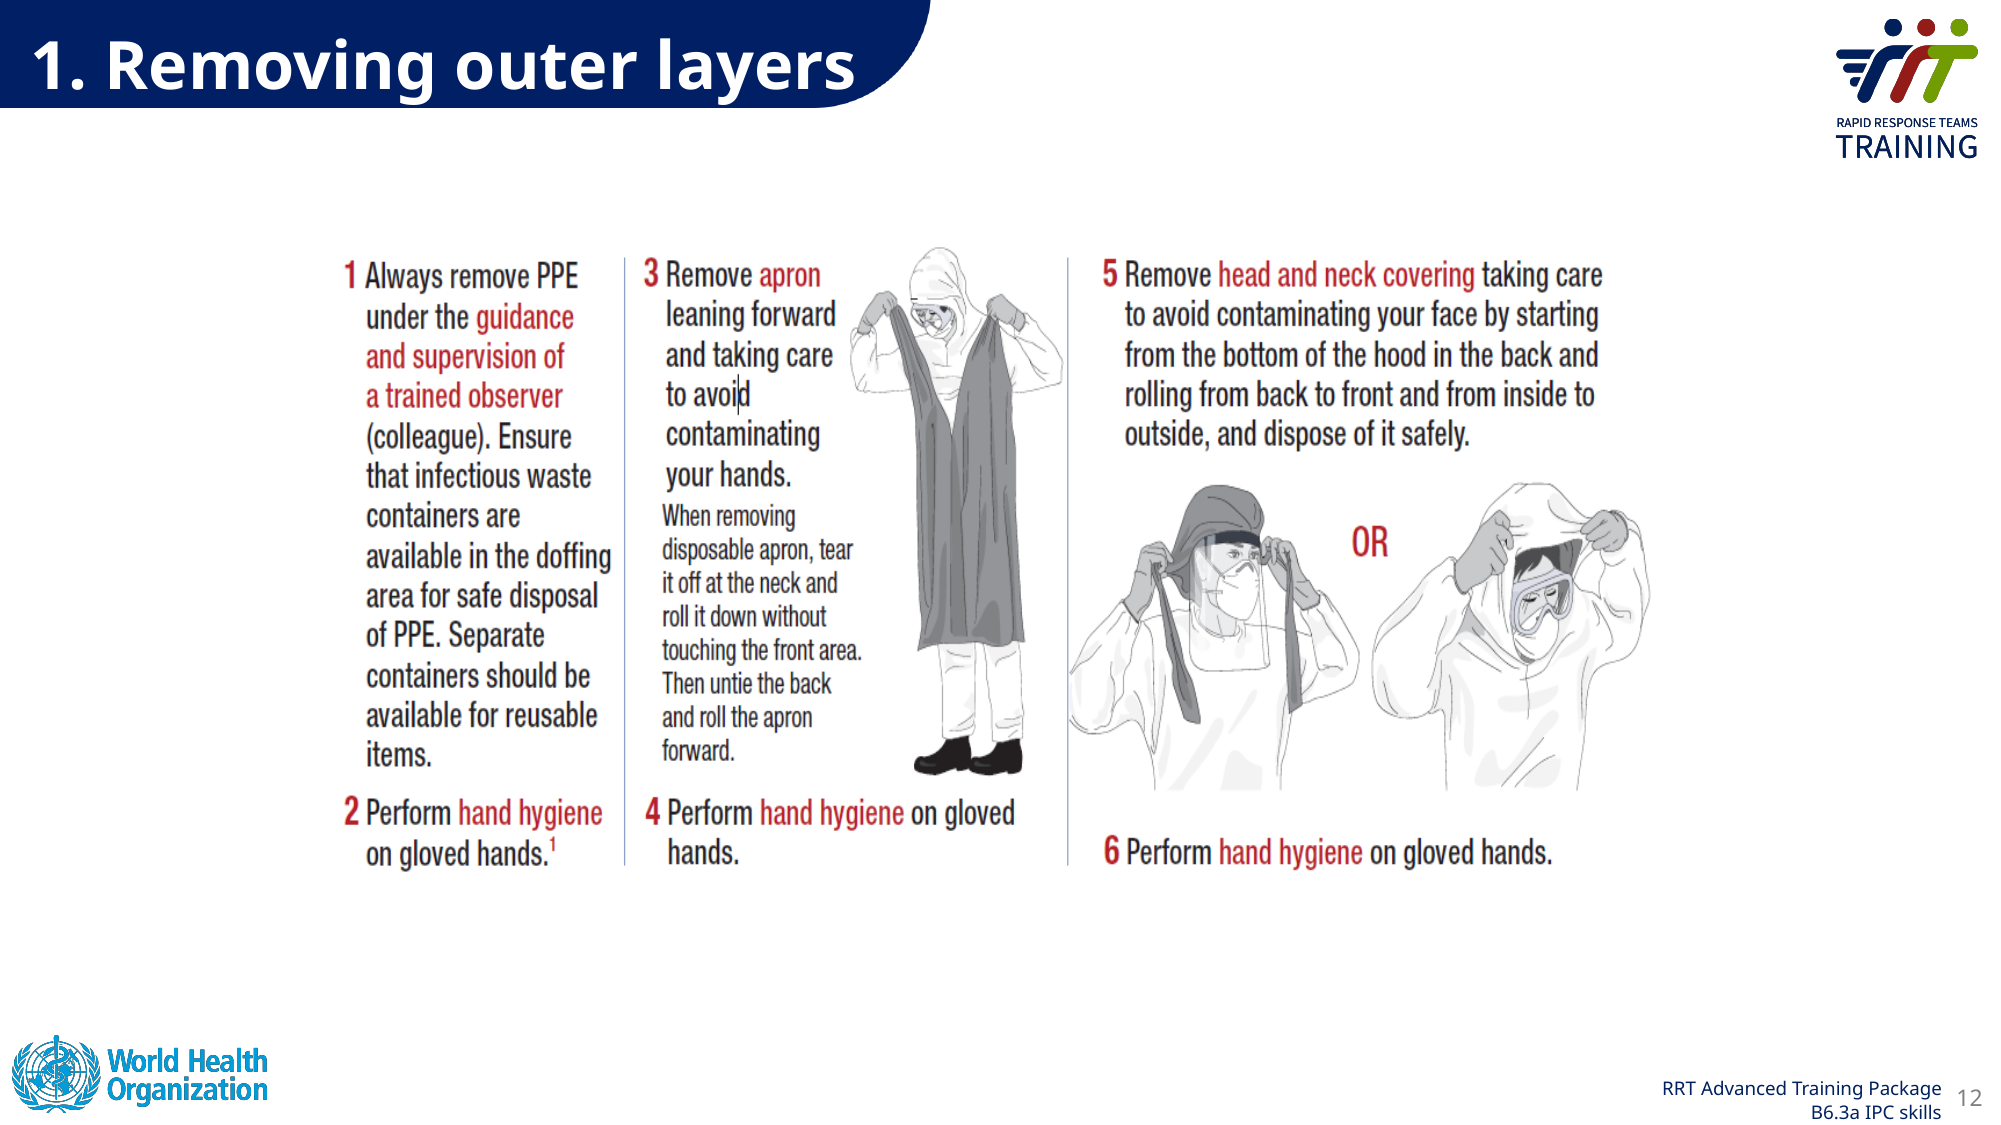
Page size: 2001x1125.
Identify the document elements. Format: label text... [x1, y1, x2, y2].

picture [319, 246, 1681, 879]
picture [71, 1053, 90, 1091]
picture [36, 1088, 78, 1105]
picture [12, 1083, 48, 1113]
picture [59, 1035, 267, 1113]
picture [12, 1035, 54, 1068]
picture [46, 1056, 54, 1062]
picture [24, 1054, 36, 1087]
picture [30, 1083, 37, 1091]
picture [40, 1062, 47, 1070]
picture [1835, 19, 1978, 167]
text_box 1. Removing outer layers [22, 15, 1490, 122]
picture [0, 0, 931, 108]
picture [34, 1054, 43, 1078]
picture [50, 1108, 62, 1113]
picture [22, 1062, 26, 1077]
